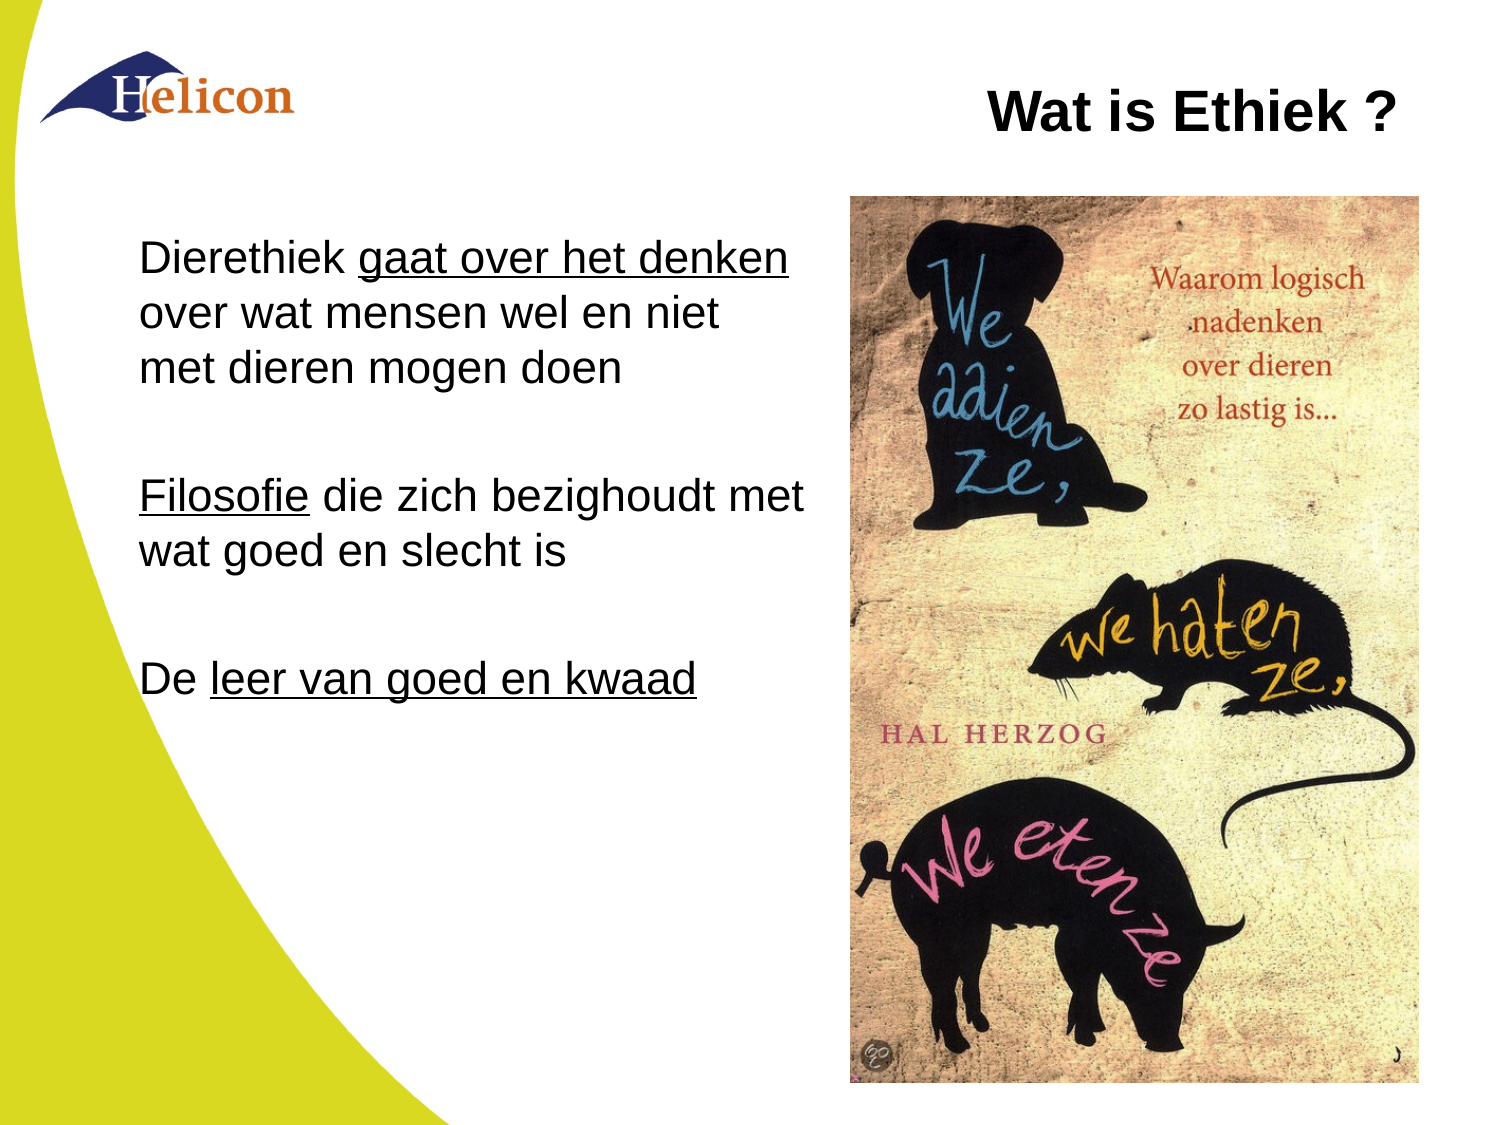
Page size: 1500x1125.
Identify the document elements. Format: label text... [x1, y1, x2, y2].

picture [0, 0, 1500, 1125]
list Dierethiek gaat over het denken over wat mensen wel en niet met dieren mogen doen Filosofie die zich bezighoudt met wat goed en slecht is De leer van goed en kwaad [123, 219, 821, 744]
title Wat is Ethiek ? [324, 54, 1415, 161]
